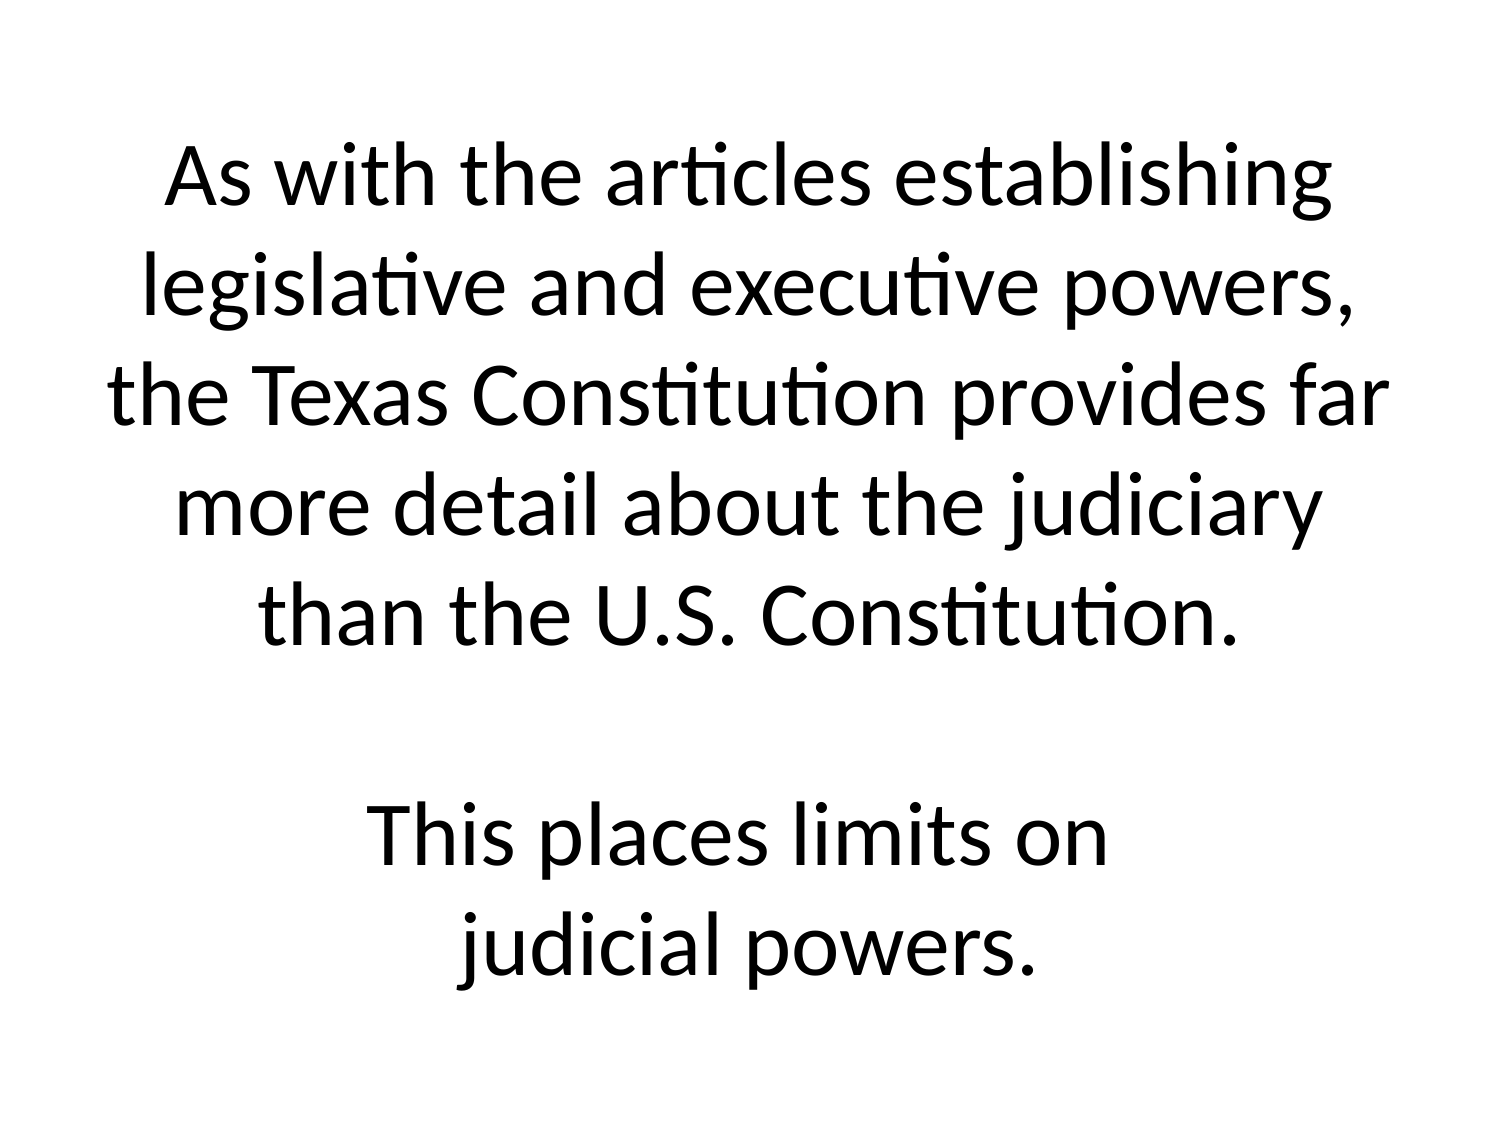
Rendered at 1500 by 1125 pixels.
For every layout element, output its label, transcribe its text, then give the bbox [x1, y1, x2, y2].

title As with the articles establishing legislative and executive powers, the Texas Constitution provides far more detail about the judiciary than the U.S. Constitution. This places limits on judicial powers. [74, 44, 1426, 1063]
